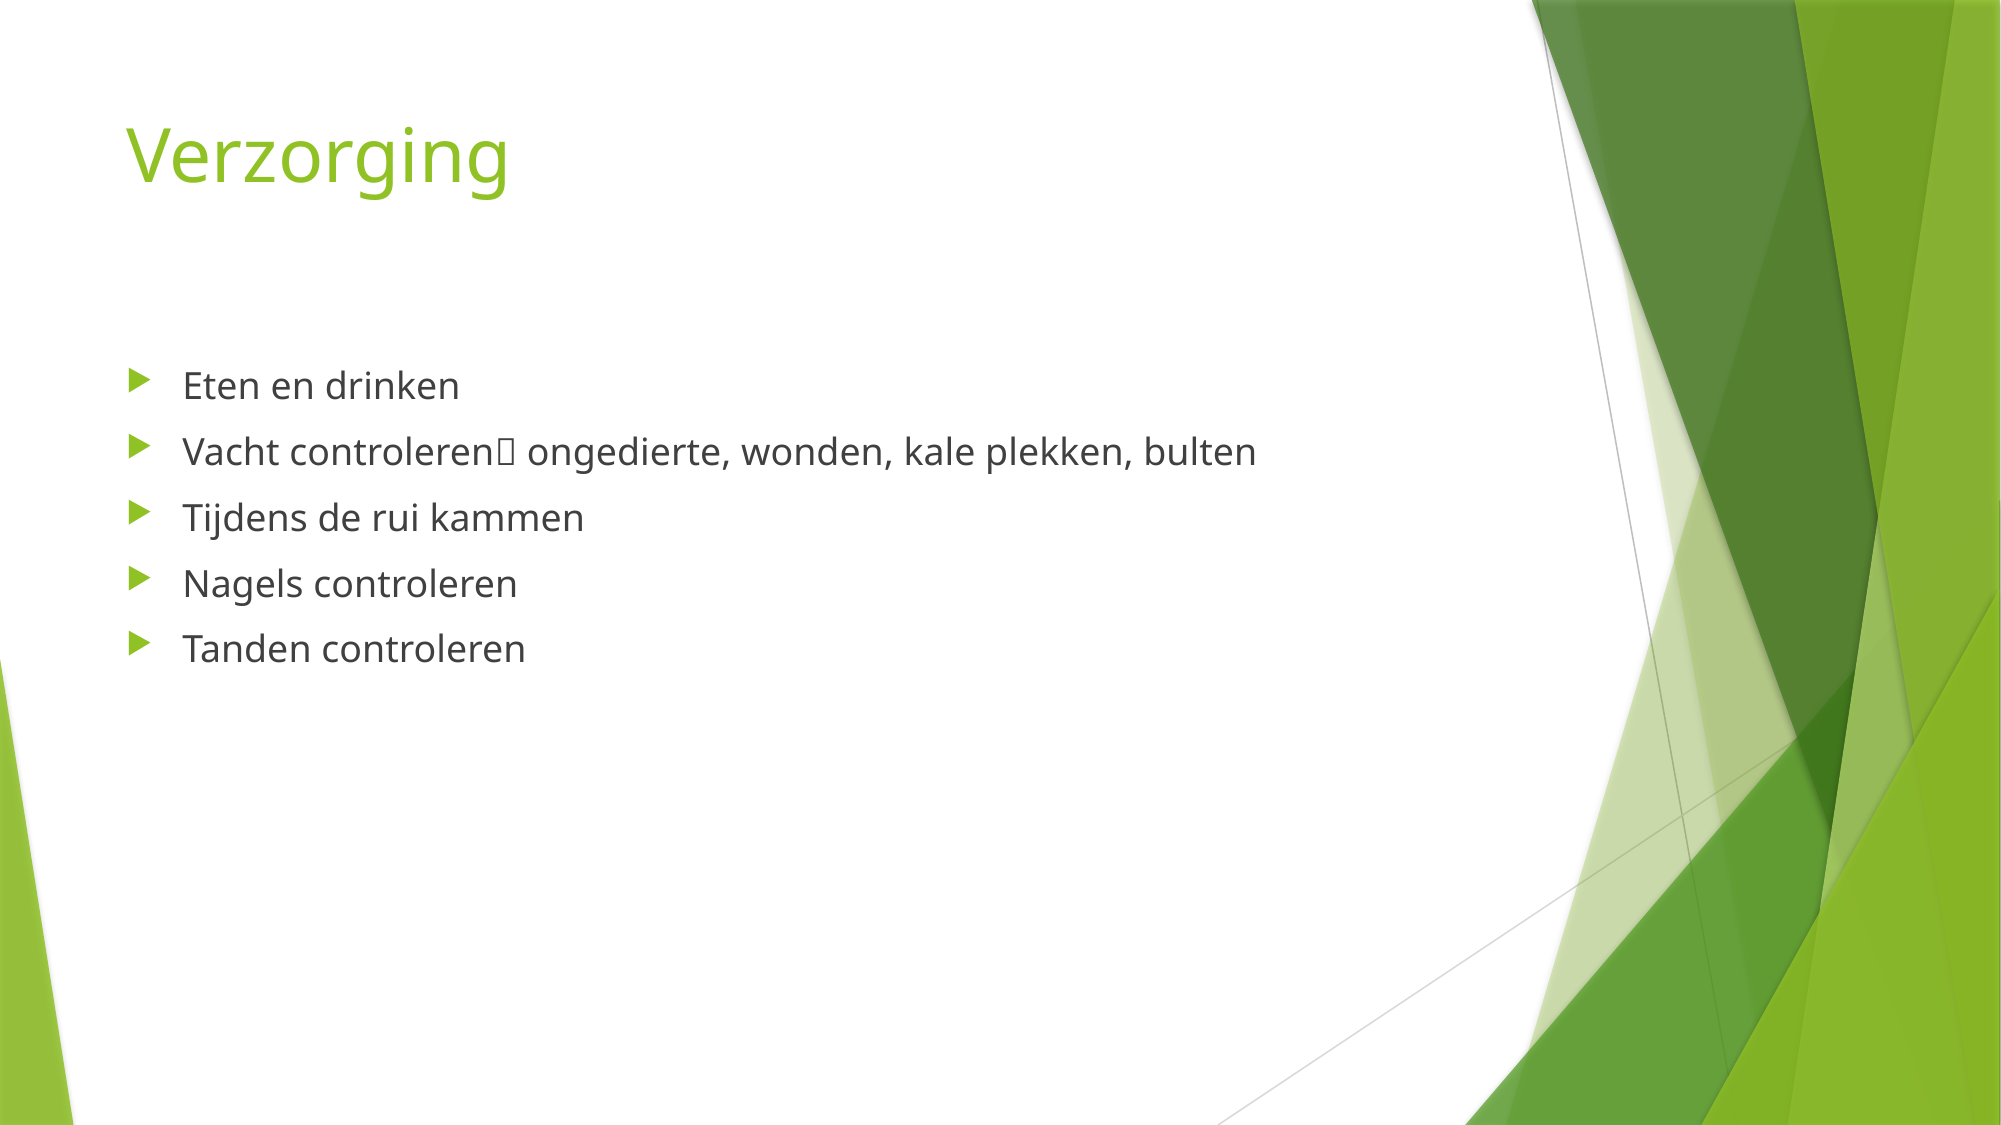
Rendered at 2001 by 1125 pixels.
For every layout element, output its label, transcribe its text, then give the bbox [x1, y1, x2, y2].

title Verzorging [111, 99, 1522, 317]
list Eten en drinken Vacht controleren ongedierte, wonden, kale plekken, bulten Tijdens de rui kammen Nagels controleren Tanden controleren [111, 354, 1522, 992]
